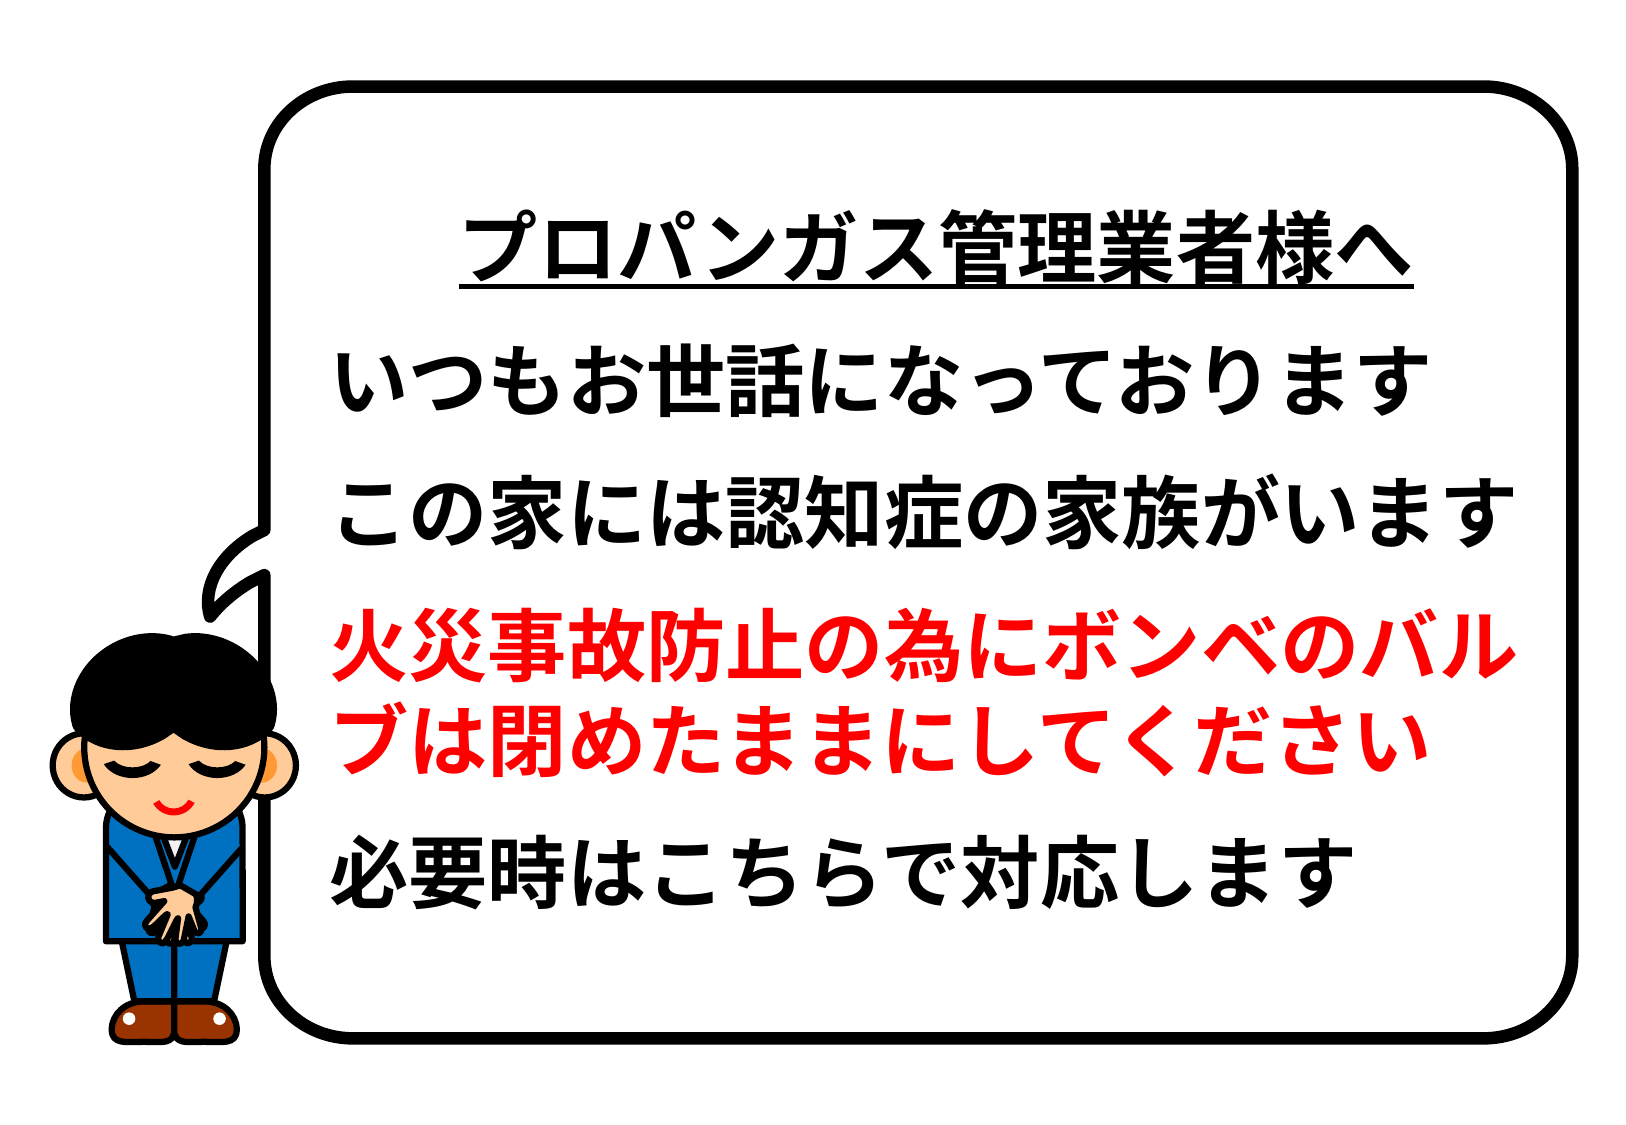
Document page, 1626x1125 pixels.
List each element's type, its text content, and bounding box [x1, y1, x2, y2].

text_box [52, 636, 297, 1043]
text_box プロパンガス管理業者様へ いつもお世話になっております この家には認知症の家族がいます 火災事故防止の為にボンベのバルブは閉めたままにしてください 必要時はこちらで対応します [314, 191, 1559, 927]
text_box [205, 84, 1575, 1041]
